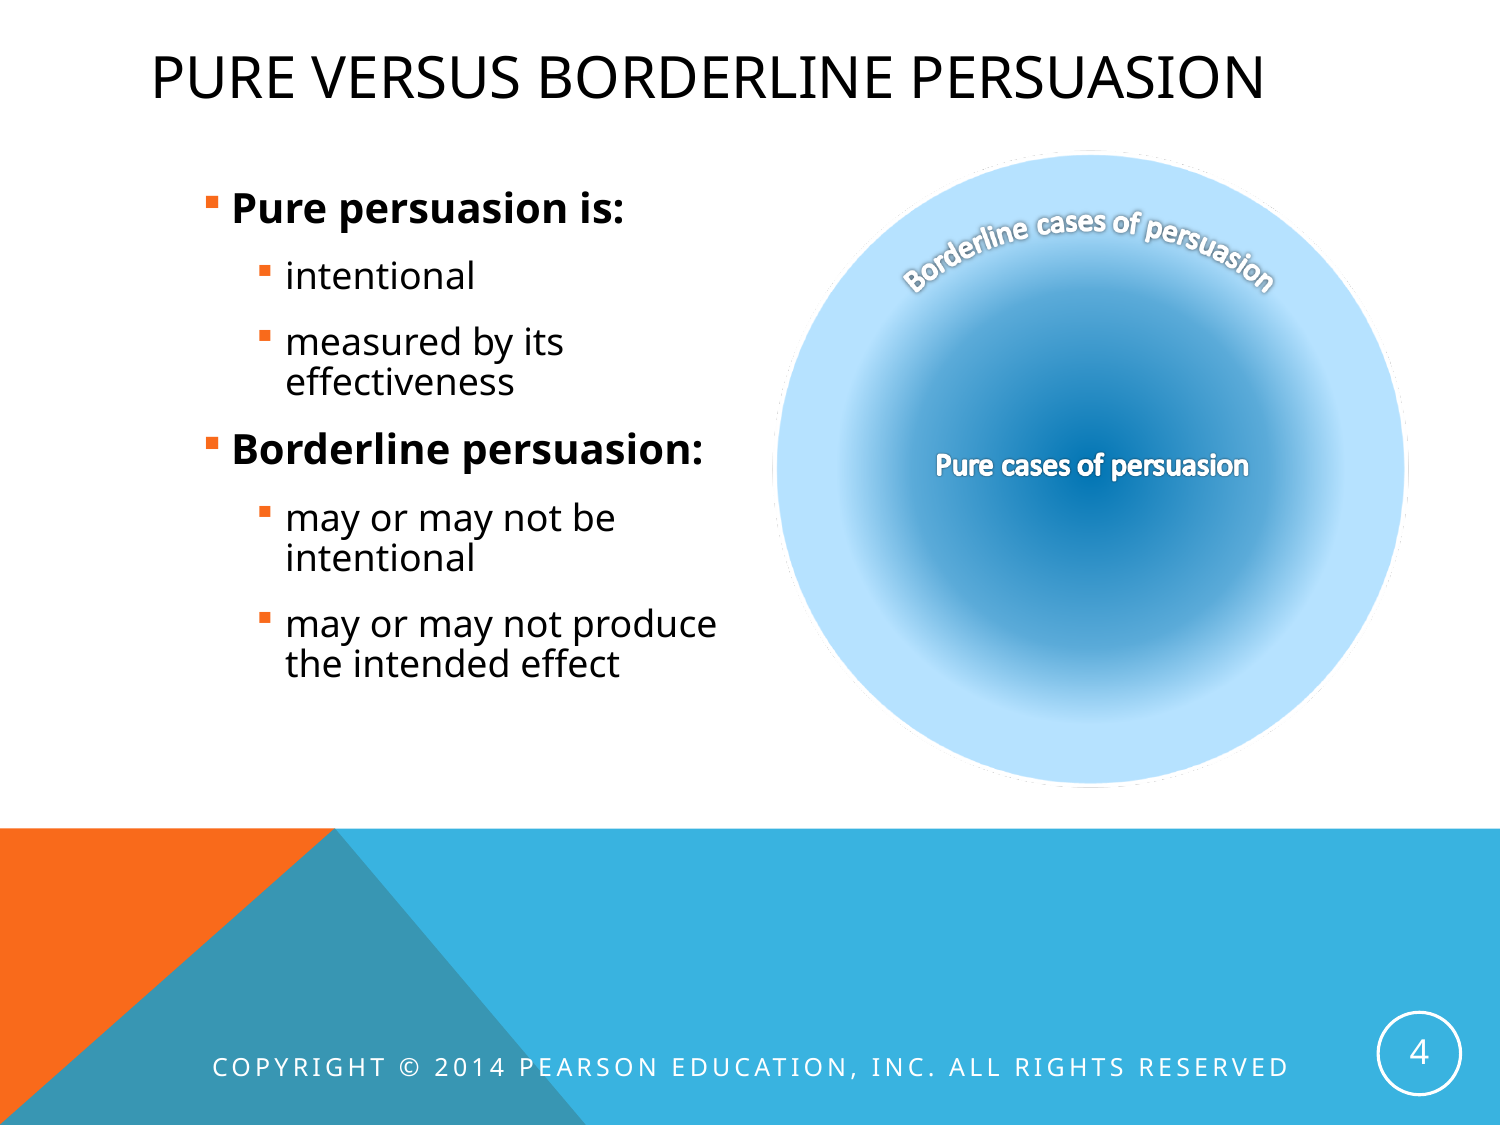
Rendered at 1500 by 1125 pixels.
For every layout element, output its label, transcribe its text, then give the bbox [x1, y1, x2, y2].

title Pure versus borderline persuasion [135, 0, 1369, 150]
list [770, 149, 1417, 788]
slide_number 4 [1376, 1010, 1463, 1097]
list Pure persuasion is: intentional measured by its effectiveness Borderline persuasion: may or may not be intentional may or may not produce the intended effect [150, 179, 750, 789]
footer Copyright © 2014 Pearson Education, Inc. All rights reserved [150, 1012, 1352, 1125]
